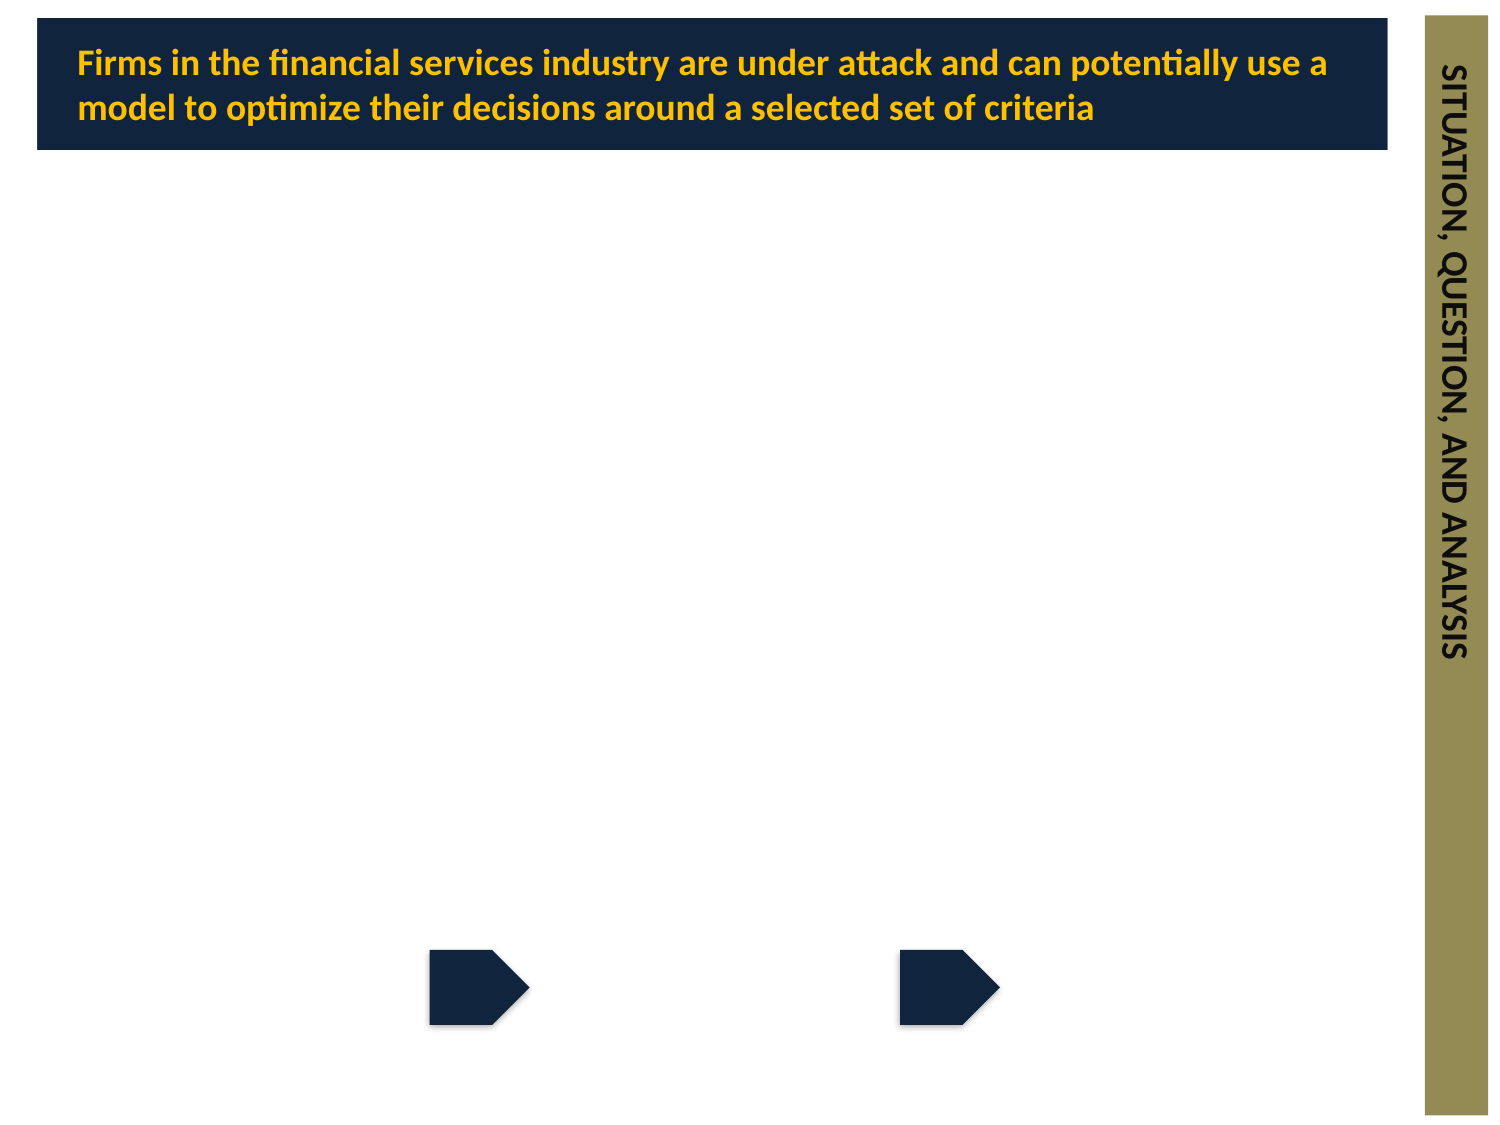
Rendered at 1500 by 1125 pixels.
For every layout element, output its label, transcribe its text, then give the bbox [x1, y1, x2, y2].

text_box Firms in the financial services industry are under attack and can potentially use a model to optimize their decisions around a selected set of criteria [62, 30, 1363, 136]
text_box [37, 18, 1388, 150]
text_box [49, 228, 1388, 1051]
text_box SITUATION, QUESTION, AND ANALYSIS [1427, 49, 1488, 713]
